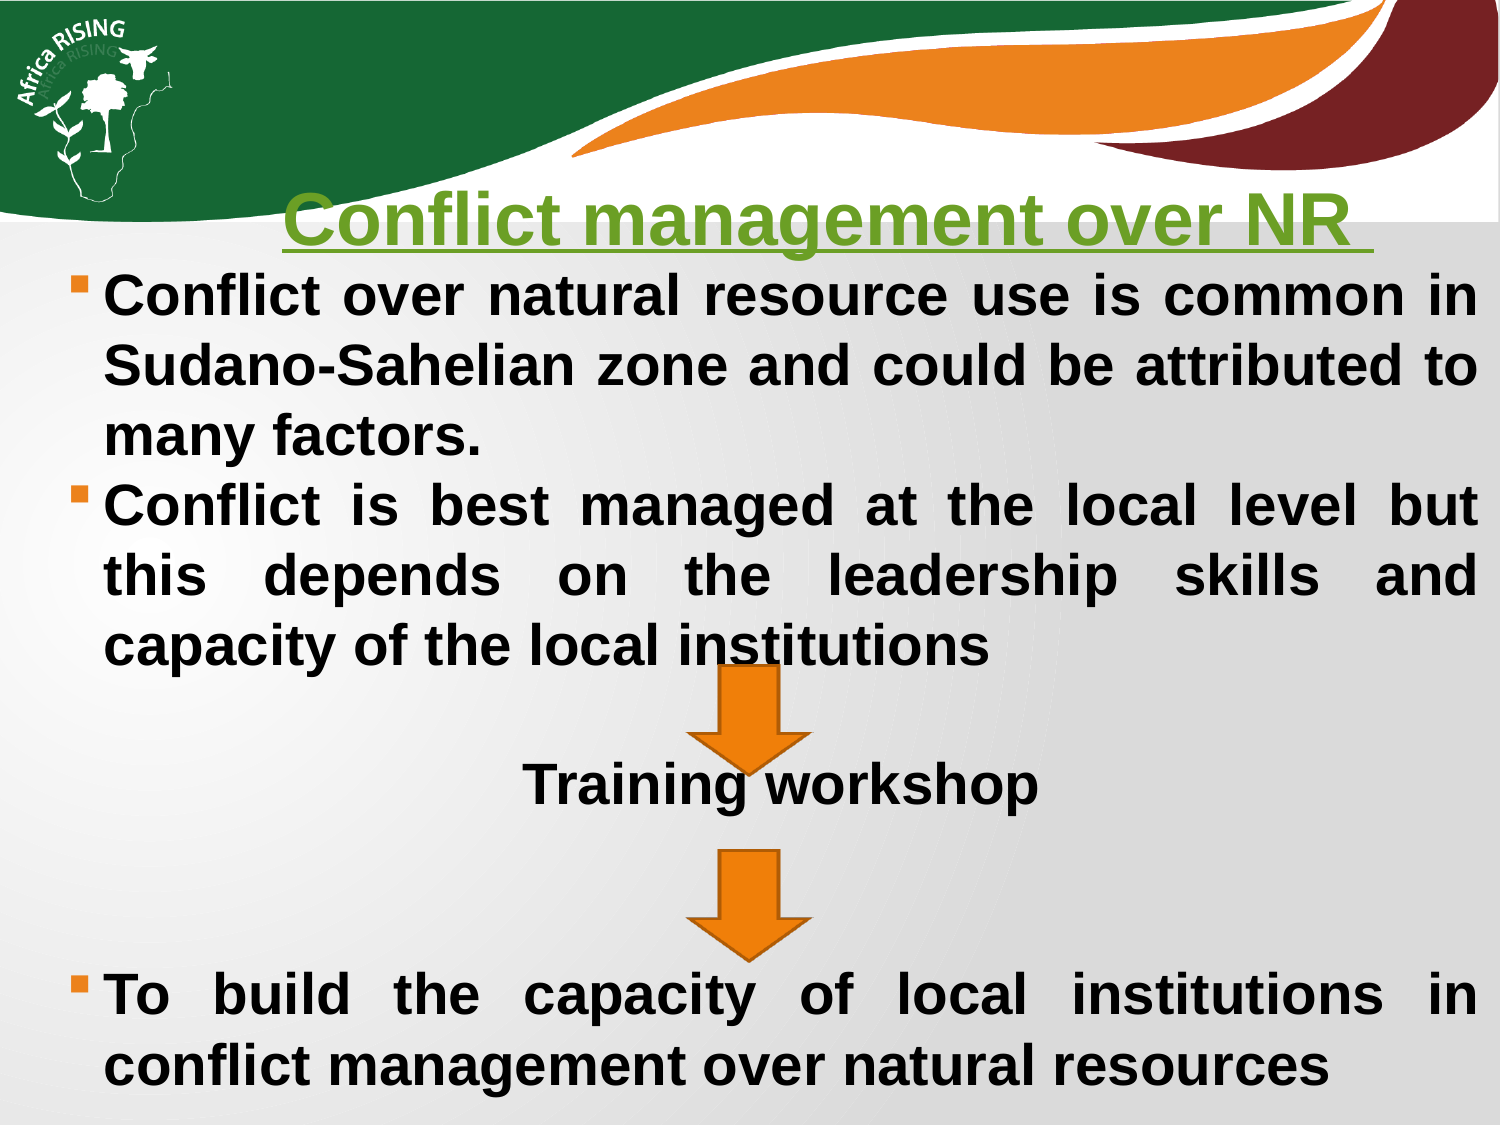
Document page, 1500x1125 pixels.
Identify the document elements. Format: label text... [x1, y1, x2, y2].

picture [684, 663, 814, 778]
list Conflict over natural resource use is common in Sudano-Sahelian zone and could be attributed to many factors. Conflict is best managed at the local level but this depends on the leadership skills and capacity of the local institutions Training workshop To build the capacity of local institutions in conflict management over natural resources [33, 249, 1496, 1125]
picture [684, 849, 814, 963]
picture [0, 0, 1499, 222]
list Conflict management over NR [174, 162, 1463, 263]
